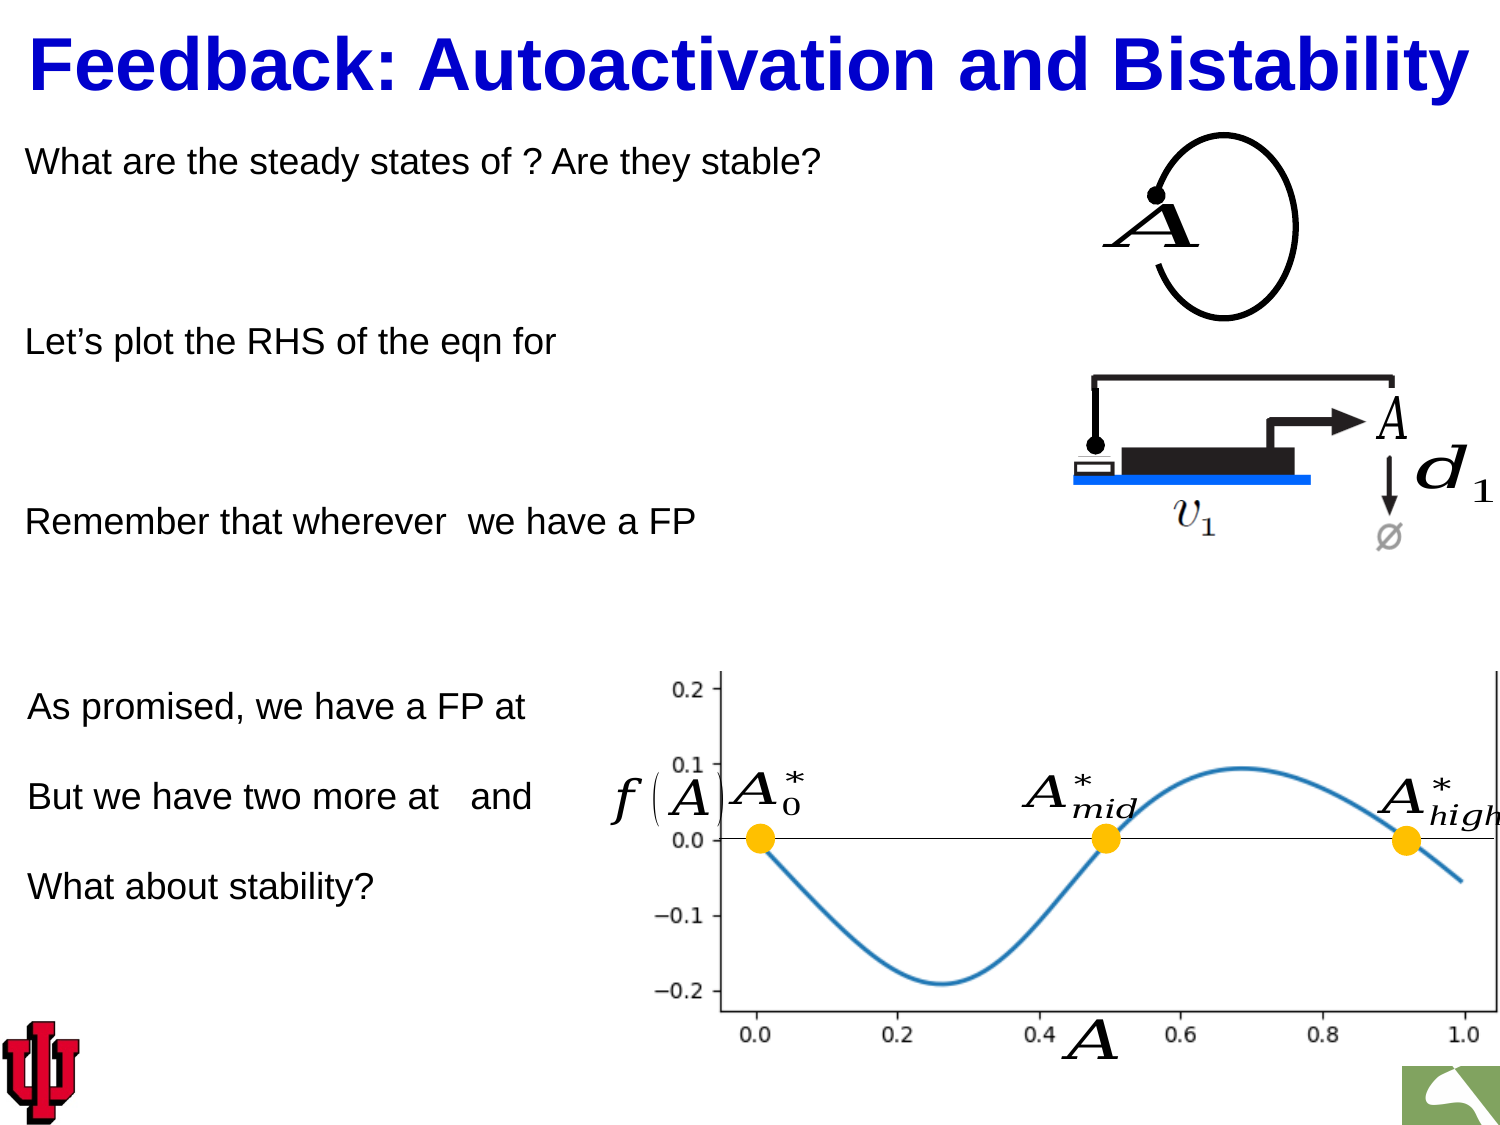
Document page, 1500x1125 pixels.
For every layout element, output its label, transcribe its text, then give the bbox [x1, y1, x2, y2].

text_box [606, 671, 1500, 1073]
picture [1402, 1073, 1500, 1125]
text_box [1095, 134, 1297, 319]
title Feedback: Autoactivation and Bistability [0, 0, 1500, 130]
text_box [937, 335, 1499, 570]
picture [0, 1020, 80, 1125]
